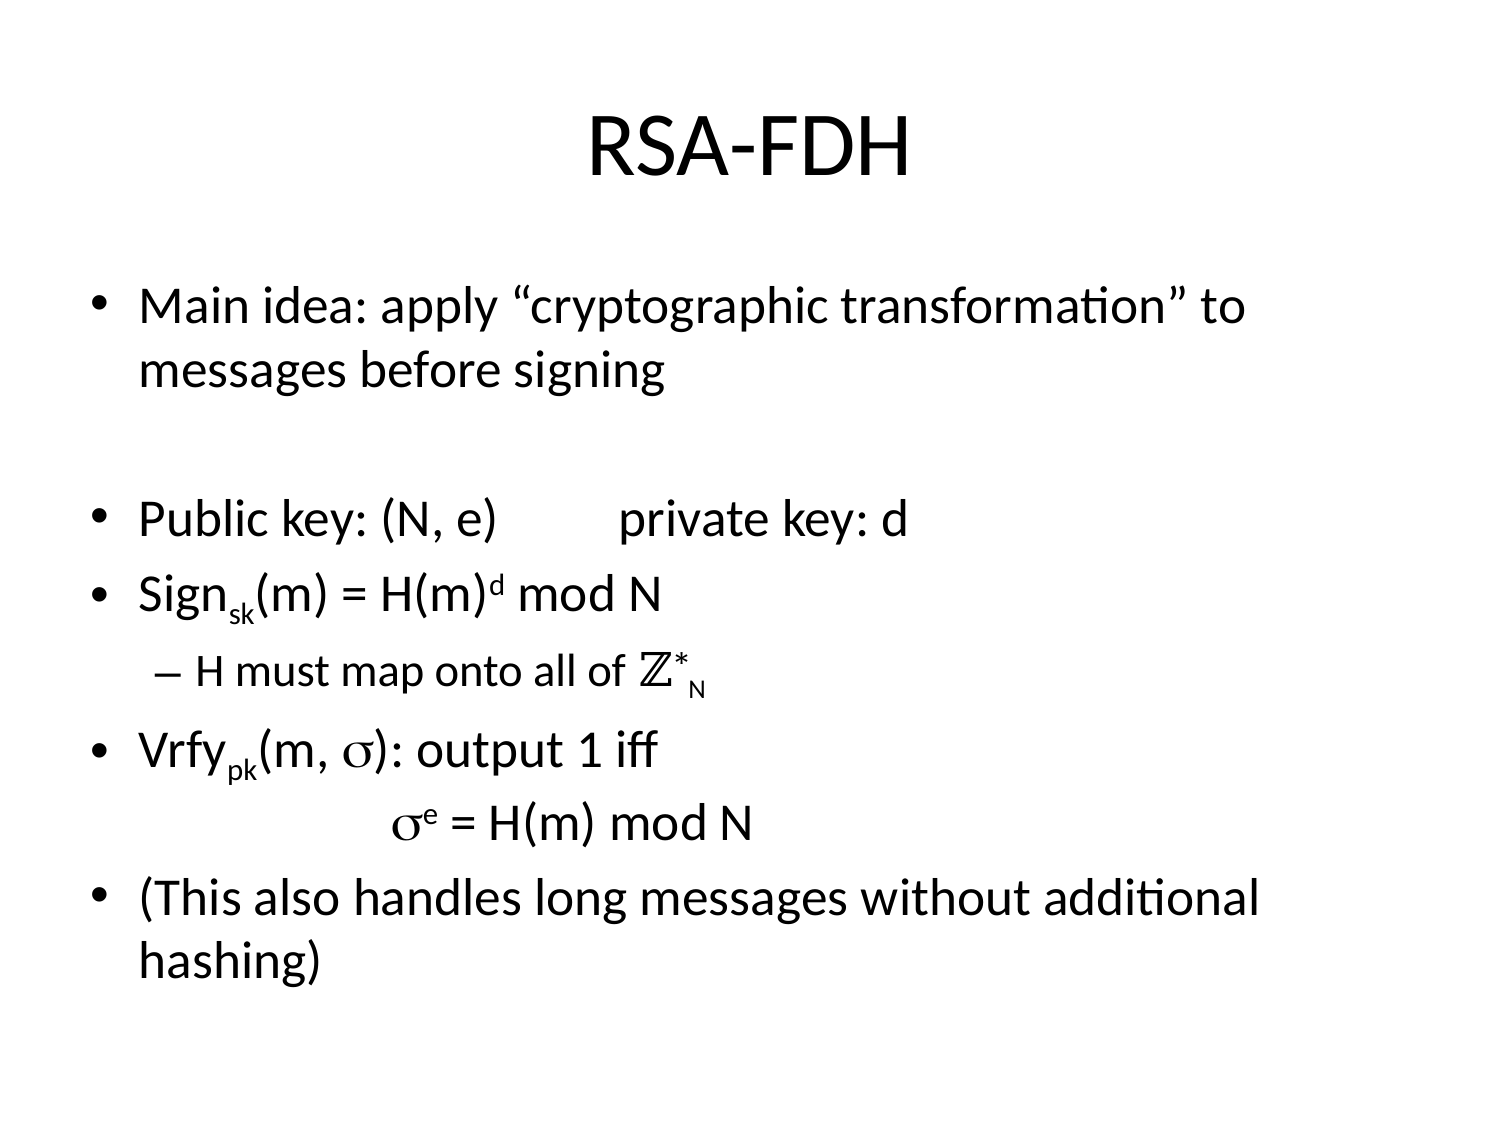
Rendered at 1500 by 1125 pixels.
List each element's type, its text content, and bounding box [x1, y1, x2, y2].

list Main idea: apply “cryptographic transformation” to messages before signing Public key: (N, e) private key: d Signsk(m) = H(m)d mod N H must map onto all of ℤ*N Vrfypk(m, ): output 1 iff e = H(m) mod N (This also handles long messages without additional hashing) [75, 262, 1425, 1005]
title RSA-FDH [75, 45, 1425, 233]
